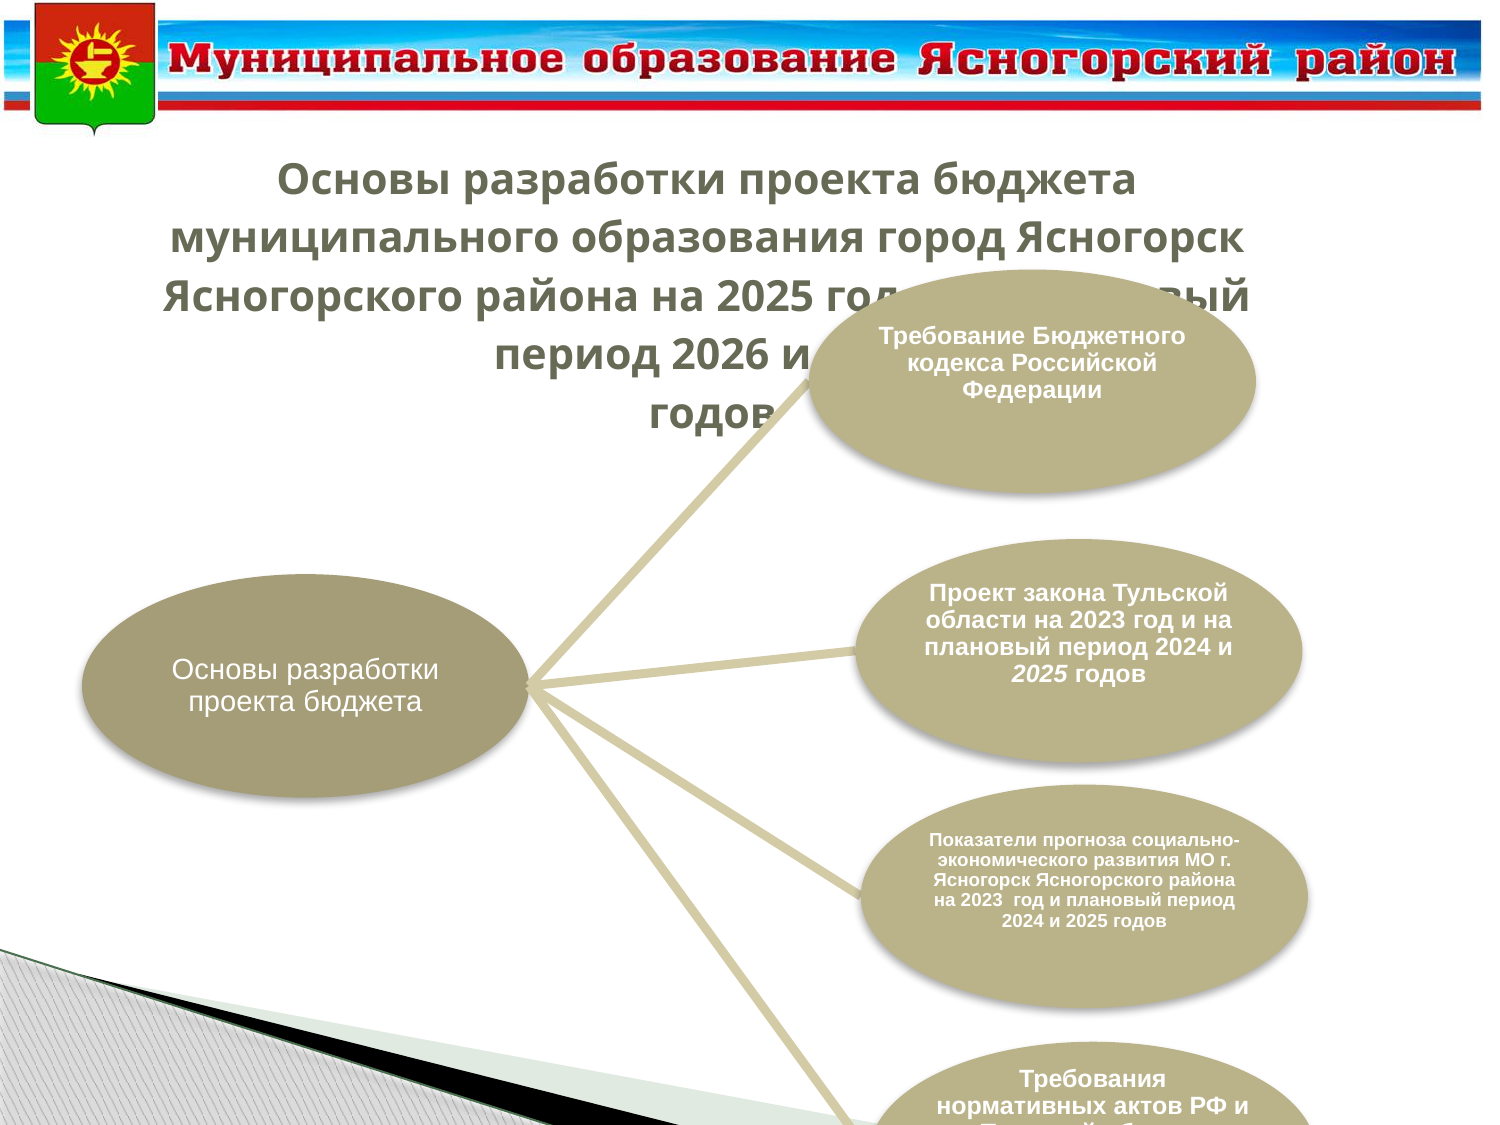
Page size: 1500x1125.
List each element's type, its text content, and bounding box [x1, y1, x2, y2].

title Основы разработки проекта бюджета муниципального образования город Ясногорск Ясногорского района на 2025 год и на плановый период 2026 и 2027 годов [93, 148, 1321, 269]
picture [0, 0, 1483, 138]
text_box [0, 269, 1500, 1125]
